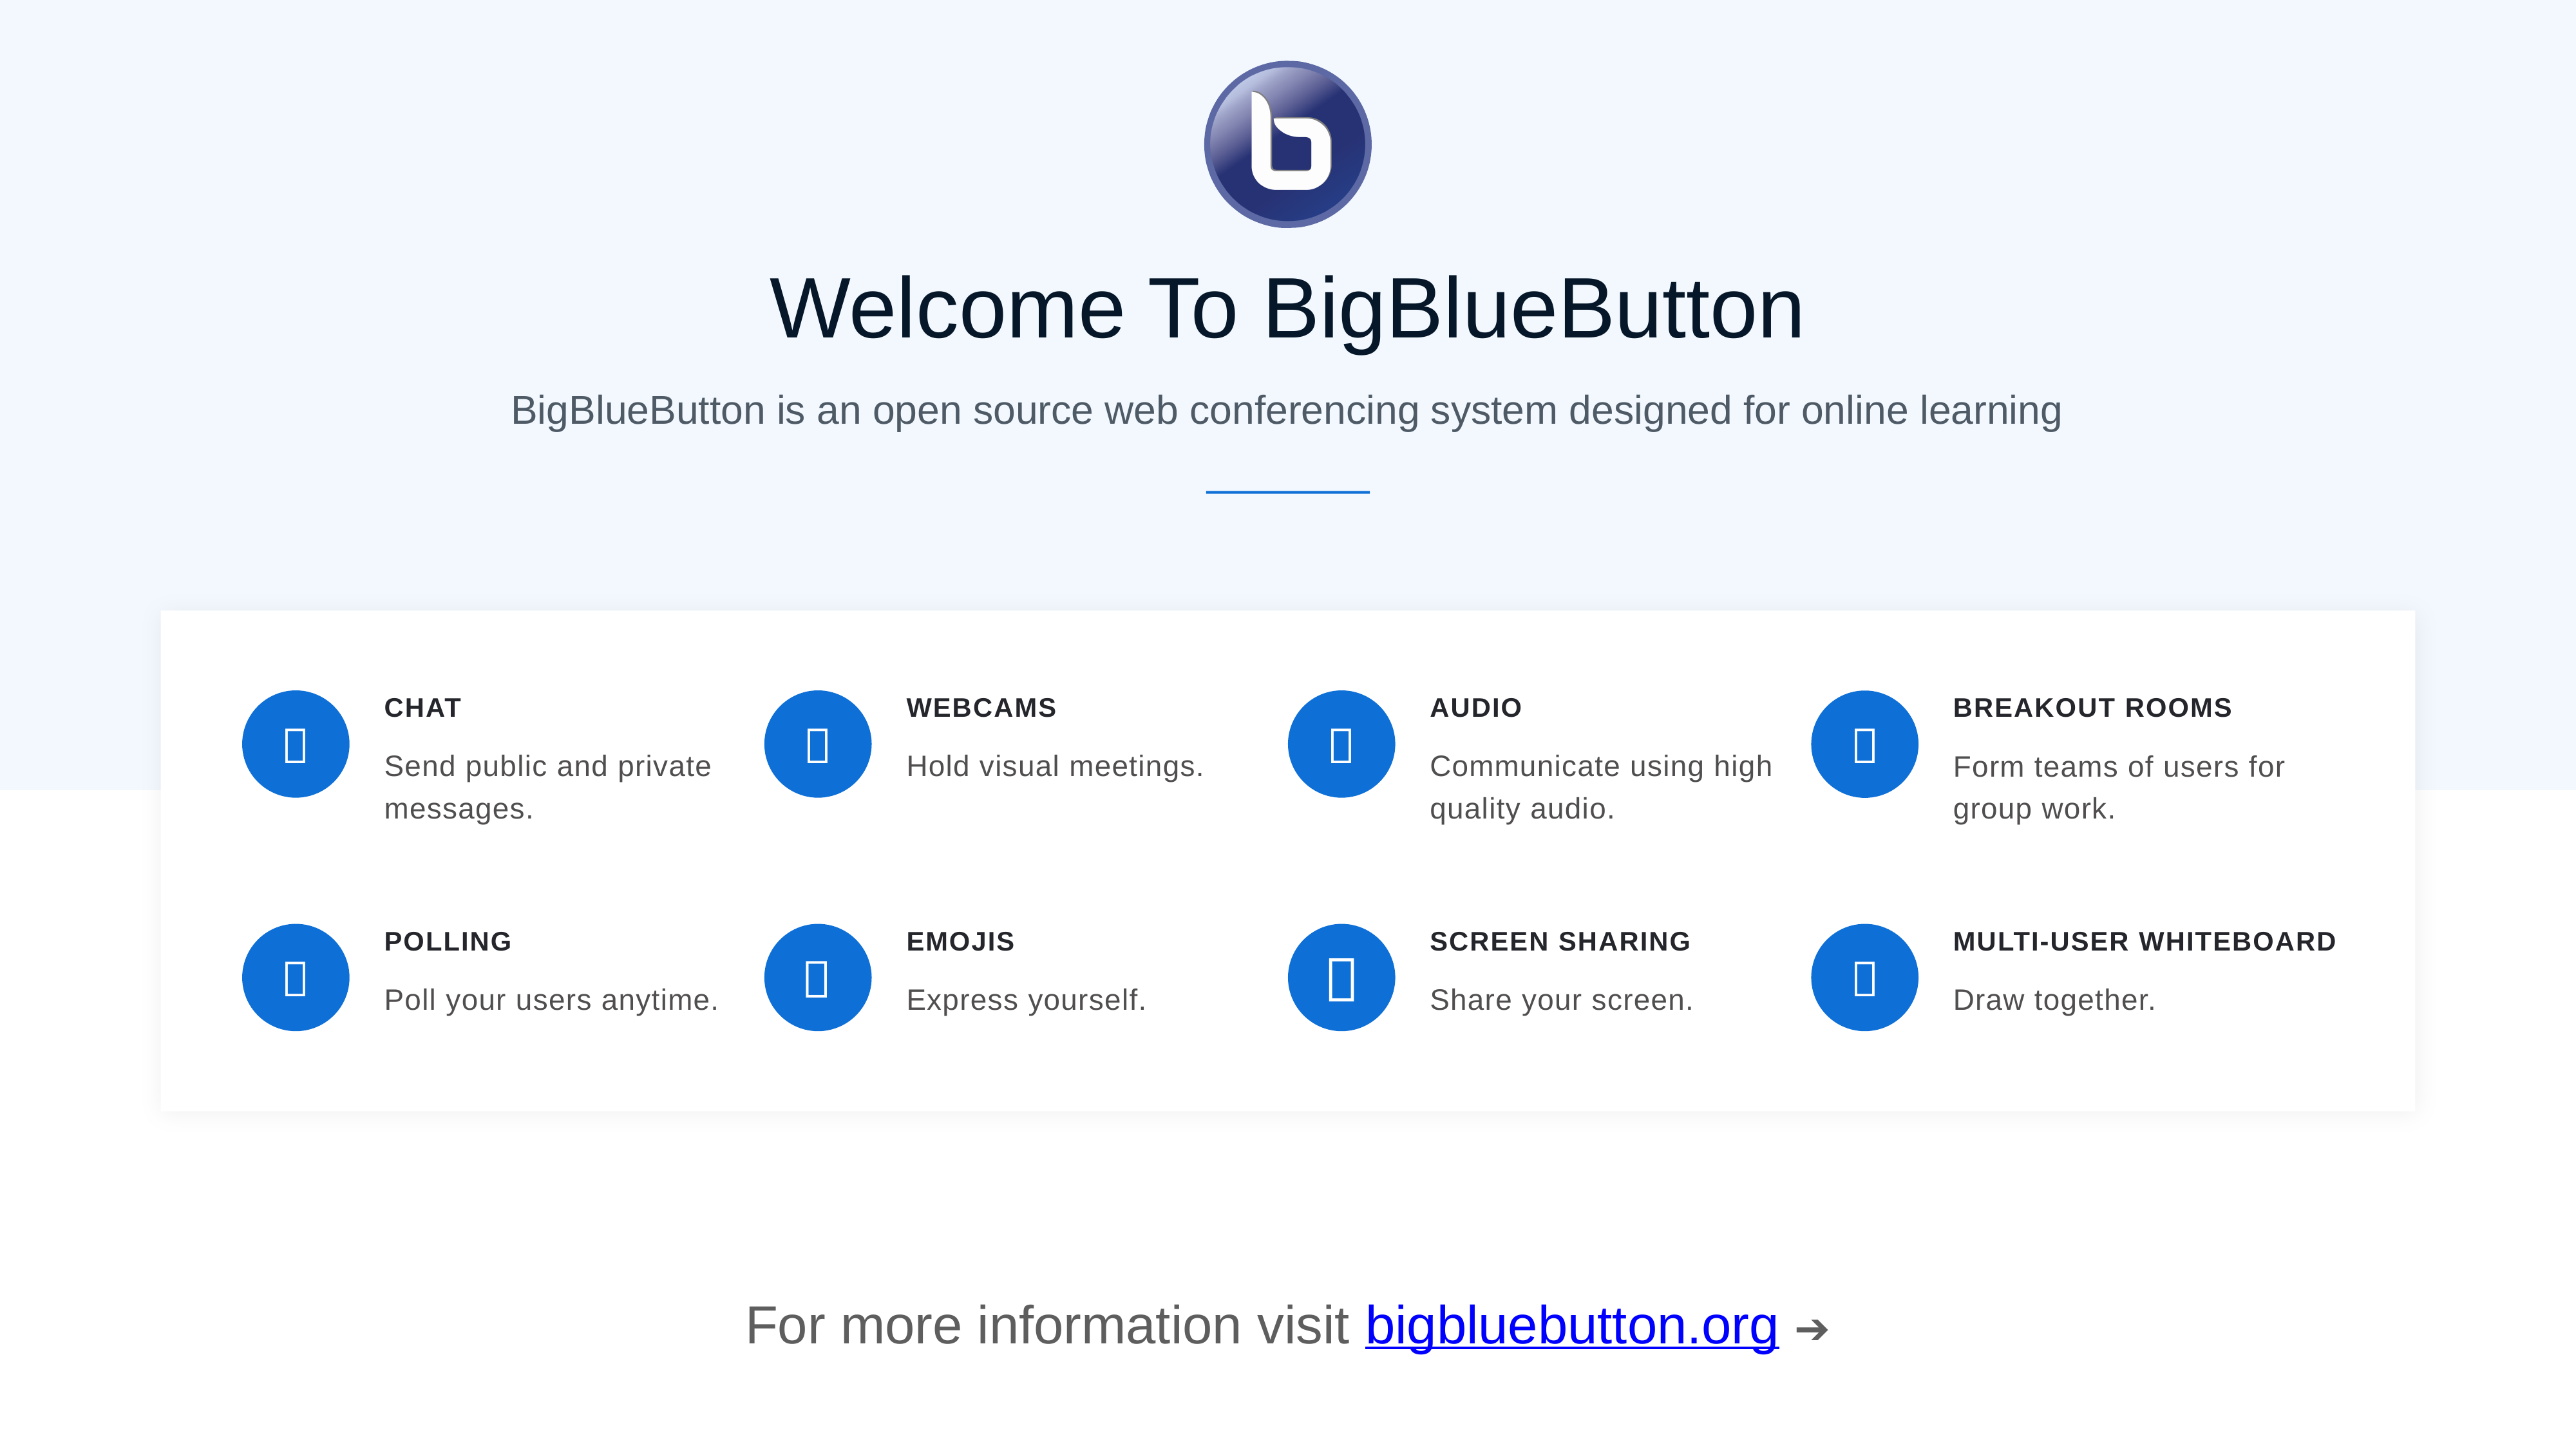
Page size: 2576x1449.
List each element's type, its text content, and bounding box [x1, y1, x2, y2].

text_box For more information visit bigbluebutton.org ➔ [738, 1289, 1838, 1354]
picture [0, 0, 2576, 791]
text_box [160, 610, 2416, 1112]
